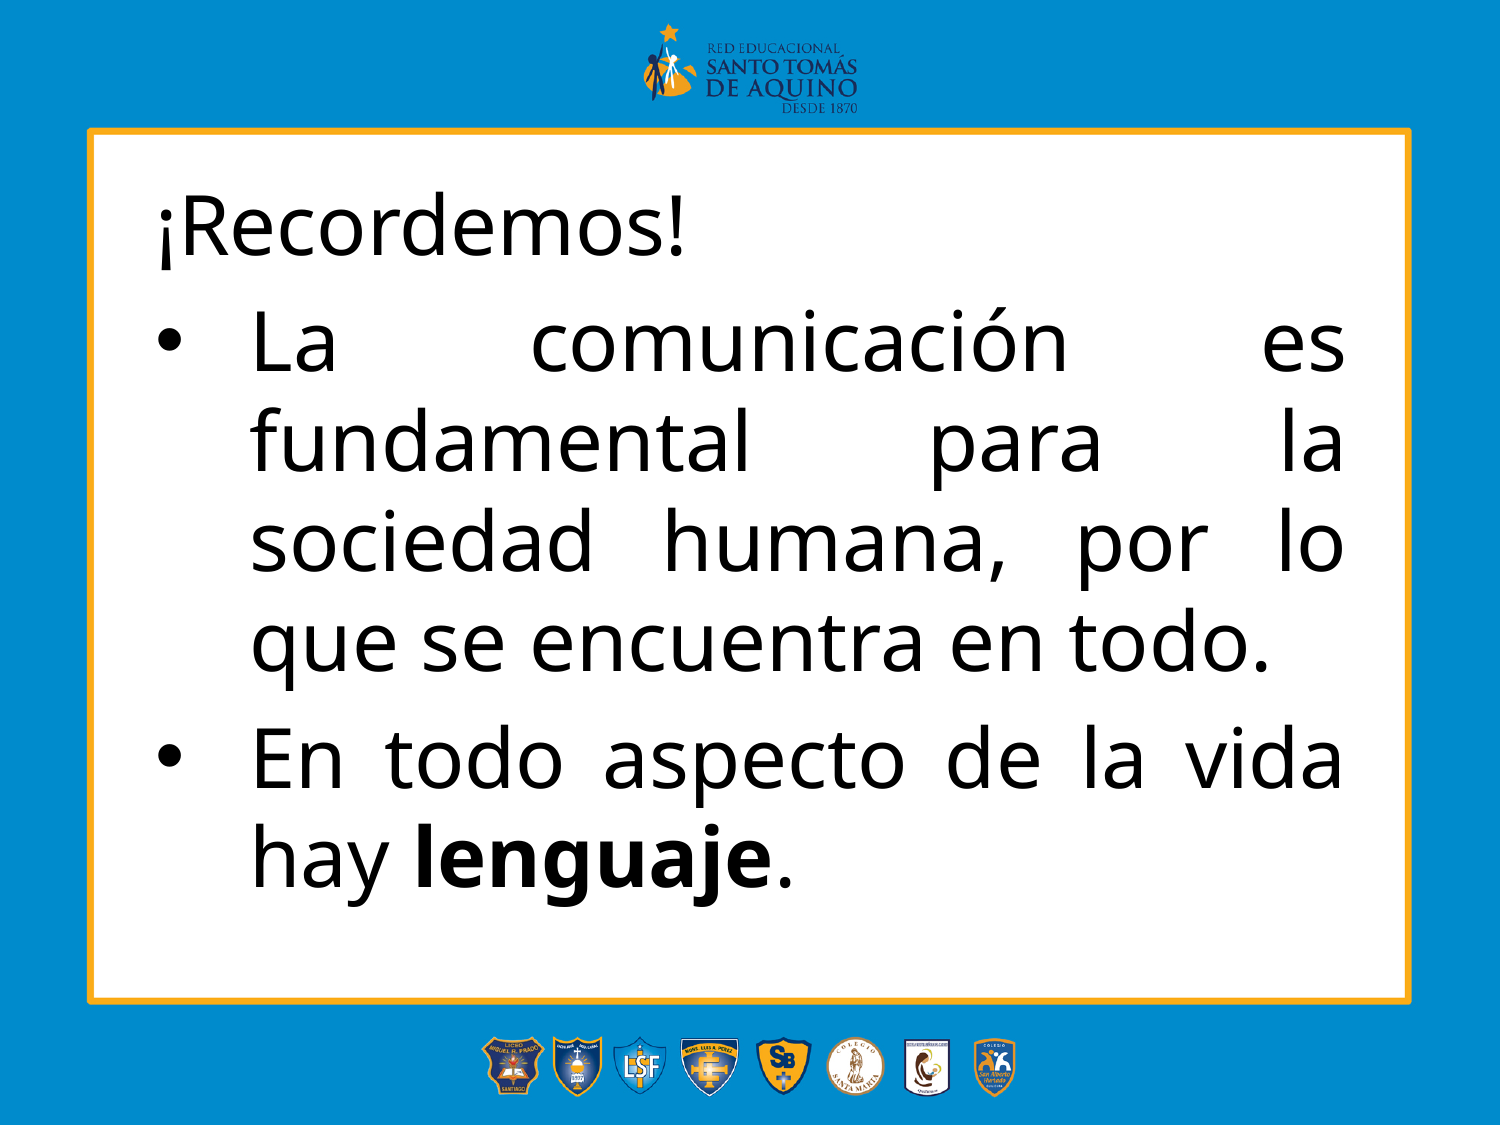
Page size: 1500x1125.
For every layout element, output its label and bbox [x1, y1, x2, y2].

picture [905, 1040, 949, 1096]
picture [733, 61, 740, 68]
picture [757, 1038, 811, 1094]
picture [553, 1037, 602, 1096]
picture [661, 25, 678, 41]
picture [685, 66, 696, 75]
picture [483, 1038, 544, 1094]
picture [975, 1039, 1015, 1096]
picture [827, 1037, 884, 1095]
picture [623, 1046, 659, 1087]
picture [681, 1039, 738, 1096]
picture [644, 55, 690, 99]
picture [87, 127, 1412, 1004]
